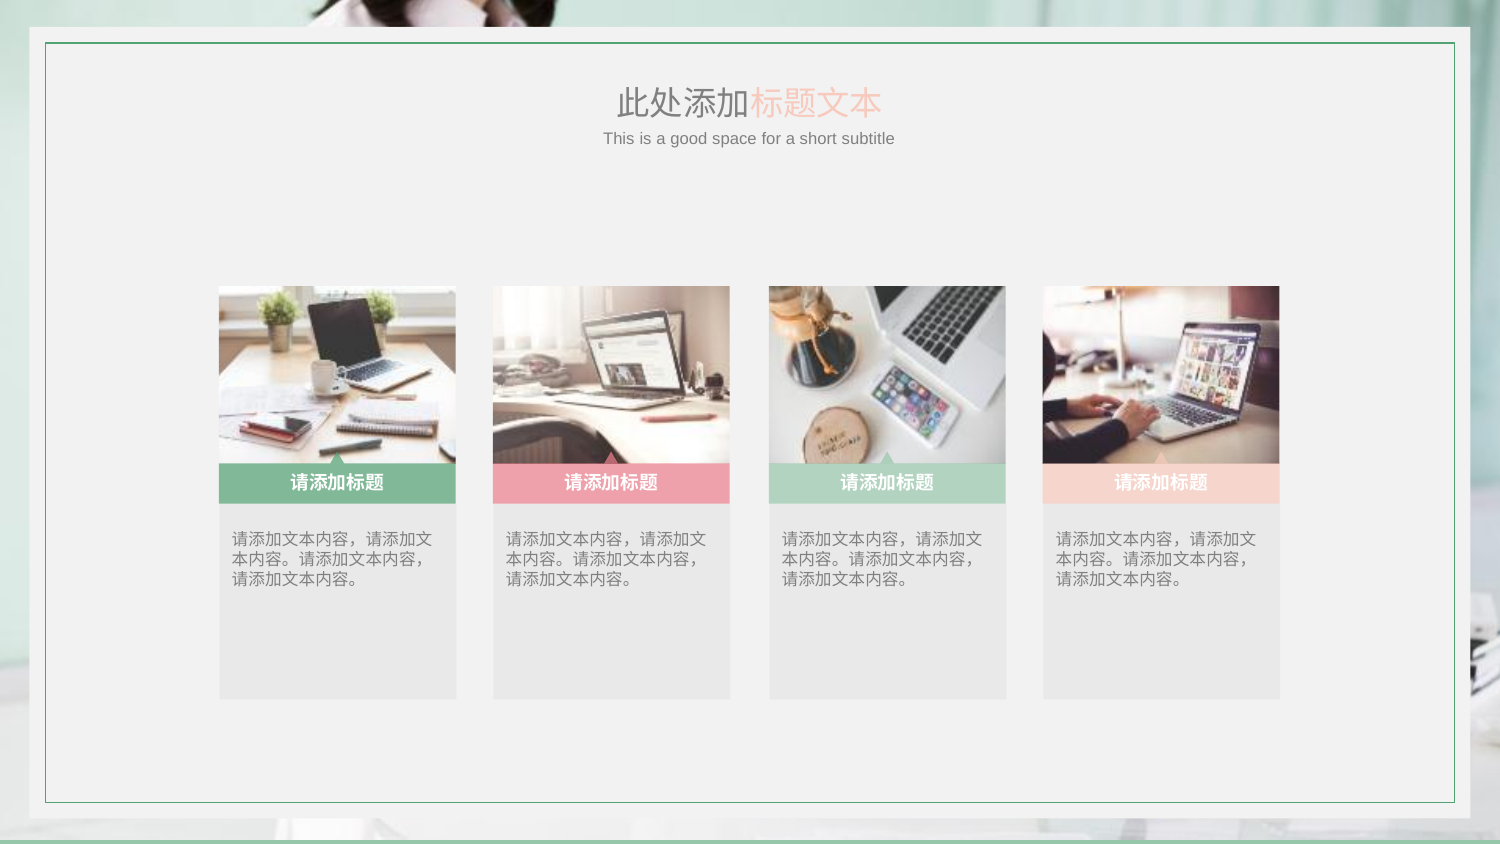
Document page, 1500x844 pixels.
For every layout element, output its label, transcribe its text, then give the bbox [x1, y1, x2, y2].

text_box 此处添加标题文本 [602, 74, 898, 120]
text_box 请添加标题 [780, 471, 994, 494]
text_box 请添加文本内容，请添加文本内容。请添加文本内容，请添加文本内容。 [231, 528, 445, 589]
text_box [217, 284, 458, 465]
text_box 请添加标题 [1054, 471, 1268, 494]
text_box This is a good space for a short subtitle [588, 120, 911, 155]
text_box [493, 503, 731, 700]
text_box [767, 284, 1008, 465]
text_box 请添加标题 [504, 471, 718, 494]
text_box [1041, 284, 1282, 465]
text_box [492, 451, 730, 504]
picture [0, 0, 1500, 840]
text_box [1043, 503, 1281, 700]
text_box 请添加标题 [230, 471, 444, 494]
text_box [1042, 451, 1280, 504]
text_box [768, 451, 1006, 504]
text_box 请添加文本内容，请添加文本内容。请添加文本内容，请添加文本内容。 [781, 528, 995, 589]
text_box [218, 451, 456, 504]
text_box [491, 284, 732, 465]
text_box [219, 503, 457, 700]
text_box 请添加文本内容，请添加文本内容。请添加文本内容，请添加文本内容。 [505, 528, 719, 589]
text_box 请添加文本内容，请添加文本内容。请添加文本内容，请添加文本内容。 [1055, 528, 1269, 589]
text_box [769, 503, 1007, 700]
